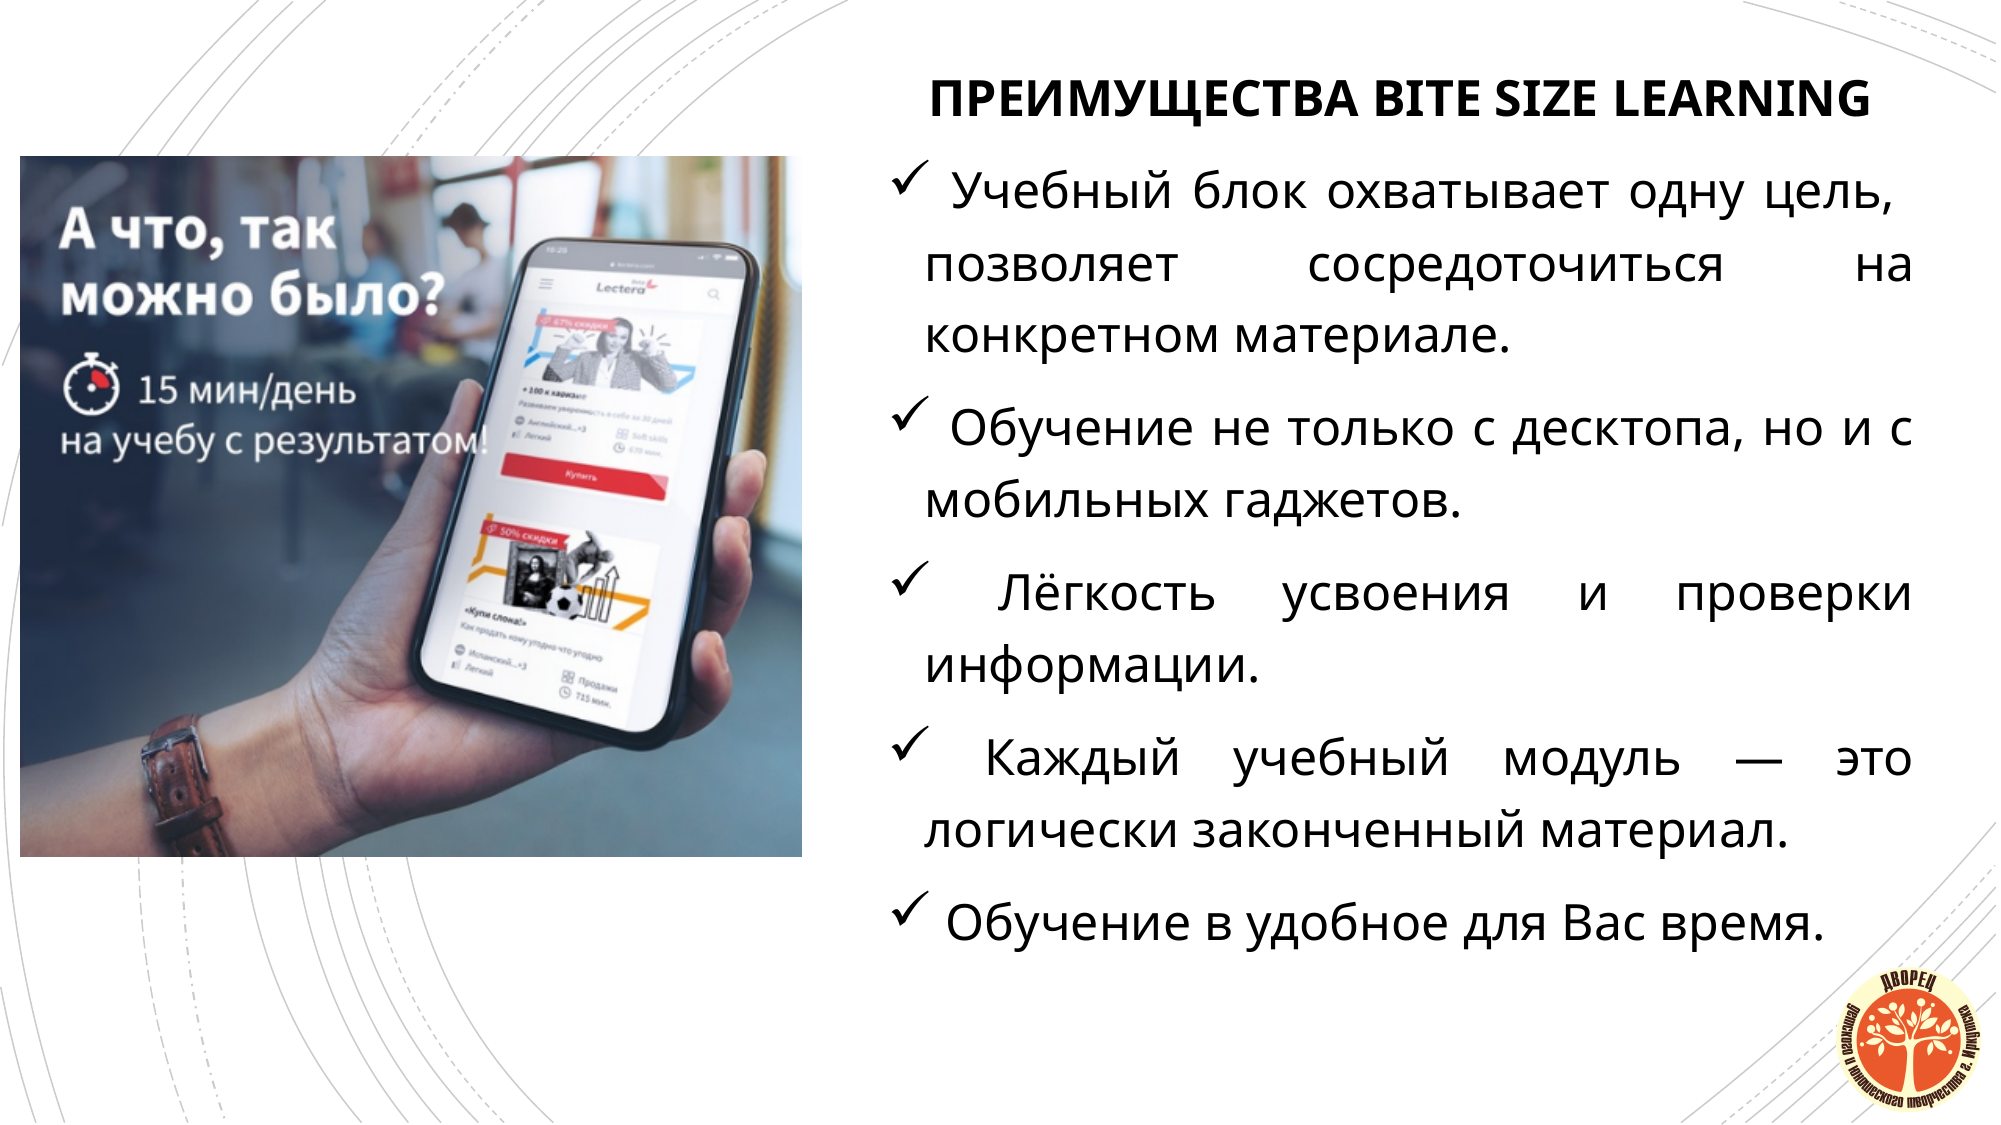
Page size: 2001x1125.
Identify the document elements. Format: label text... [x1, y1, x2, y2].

picture [1835, 967, 1982, 1113]
picture [20, 155, 802, 857]
list ПРЕИМУЩЕСТВА BITE SIZE LEARNING Учебный блок охватывает одну цель, позволяет сосредоточиться на конкретном материале. Обучение не только с десктопа, но и с мобильных гаджетов. Лёгкость усвоения и проверки информации. Каждый учебный модуль — это логически законченный материал. Обучение в удобное для Вас время. [872, 46, 1930, 1040]
